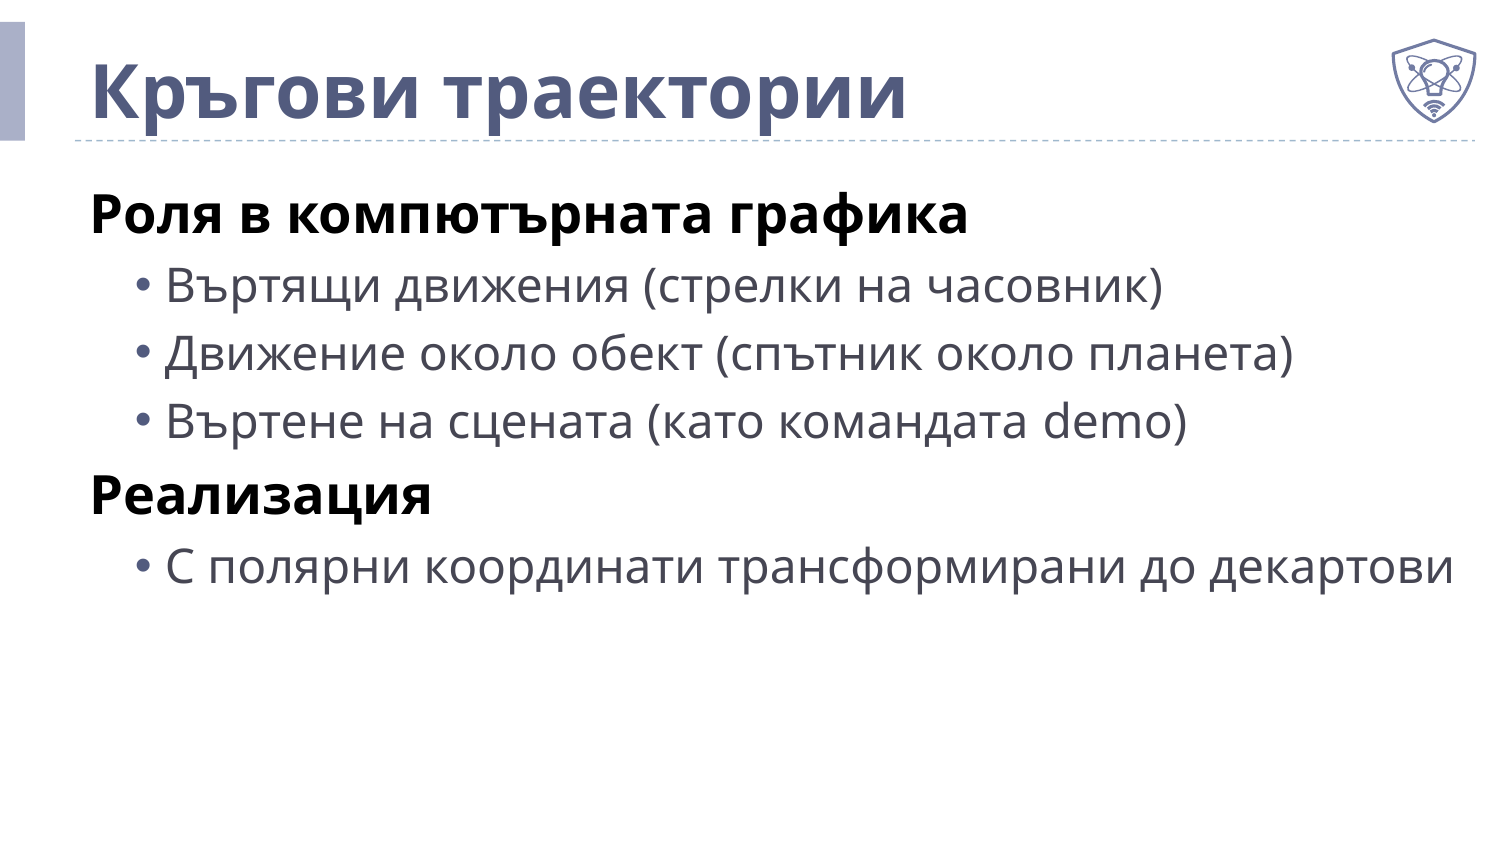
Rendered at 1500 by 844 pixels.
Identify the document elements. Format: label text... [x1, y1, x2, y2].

list Роля в компютърната графика Въртящи движения (стрелки на часовник) Движение около обект (спътник около планета) Въртене на сцената (като командата demo) Реализация С полярни координати трансформирани до декартови [75, 171, 1475, 835]
title Кръгови траектории [75, 18, 1475, 141]
